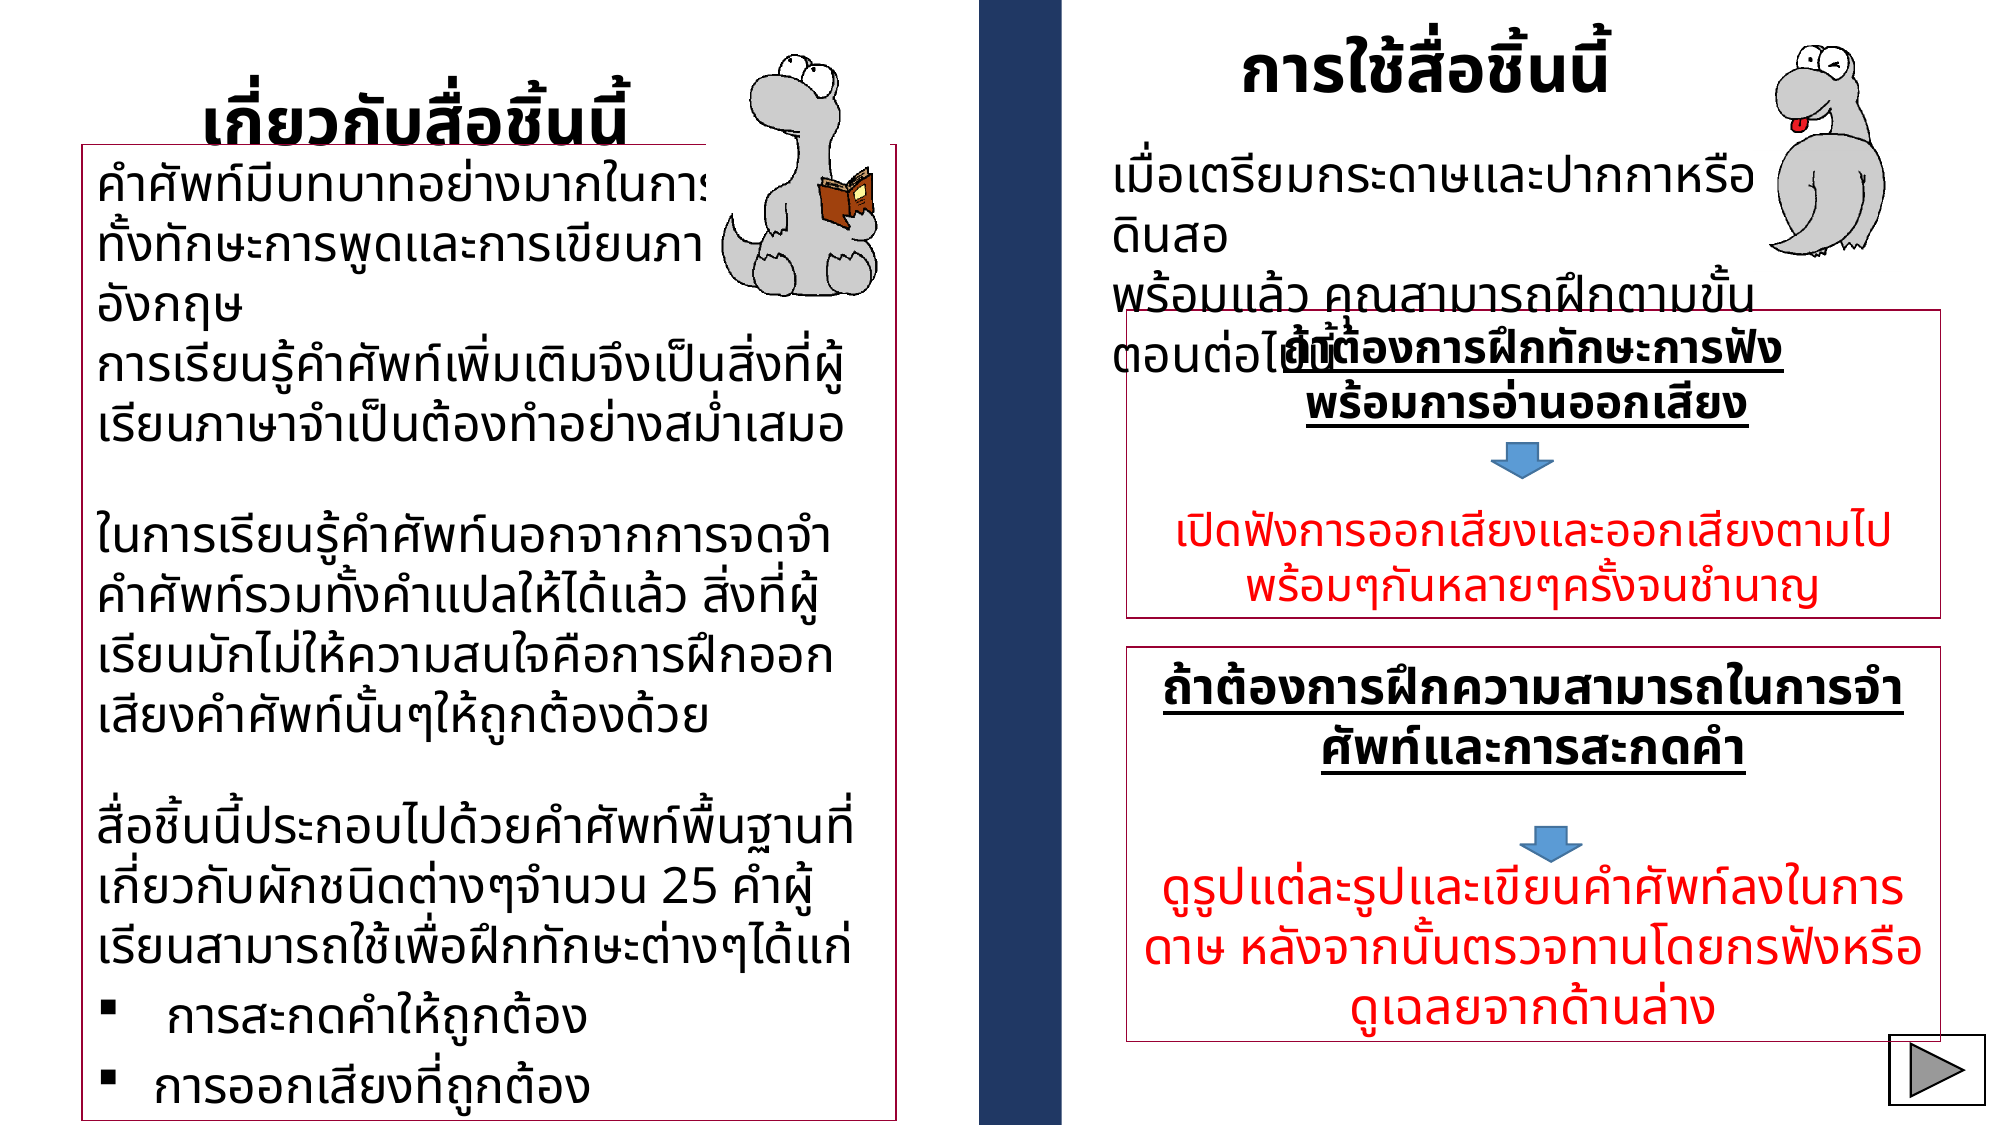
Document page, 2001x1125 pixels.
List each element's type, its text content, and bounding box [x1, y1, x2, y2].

picture [705, 36, 890, 308]
picture [1753, 29, 1903, 272]
text_box [1490, 442, 1555, 480]
text_box [1519, 825, 1583, 863]
text_box [978, 0, 1063, 1125]
text_box เกี่ยวกับสื่อชิ้นนี้ [58, 70, 705, 167]
text_box คำศัพท์มีบทบาทอย่างมากในการสื่อสาร ทั้งทักษะการพูดและการเขียนภาษาอังกฤษ การเรียนรู้คำศัพท์เพิ่มเติมจึงเป็นสิ่งที่ผู้เรียนภาษาจำเป็นต้องทำอย่างสม่ำเสมอ ในการเรียนรู้คำศัพท์นอกจากการจดจำคำศัพท์รวมทั้งคำแปลให้ได้แล้ว สิ่งที่ผู้เรียนมักไม่ให้ความสนใจคือการฝึกออกเสียงคำศัพท์นั้นๆให้ถูกต้องด้วย สื่อชิ้นนี้ประกอบไปด้วยคำศัพท์พื้นฐานที่เกี่ยวกับผักชนิดต่างๆจำนวน 25 คำผู้เรียนสามารถใช้เพื่อฝึกทักษะต่างๆได้แก่ การสะกดคำให้ถูกต้อง การออกเสียงที่ถูกต้อง [82, 144, 897, 1121]
text_box ถ้าต้องการฝึกความสามารถในการจำศัพท์และการสะกดคำ ดูรูปแต่ละรูปและเขียนคำศัพท์ลงในการดาษ หลังจากนั้นตรวจทานโดยกรฟังหรือดูเฉลยจากด้านล่าง [1126, 647, 1941, 1042]
text_box ถ้าต้องการฝึกทักษะการฟัง พร้อมการอ่านออกเสียง เปิดฟังการออกเสียงและออกเสียงตามไปพร้อมๆกันหลายๆครั้งจนชำนาญ [1126, 309, 1941, 618]
text_box เมื่อเตรียมกระดาษและปากกาหรือดินสอ พร้อมแล้ว คุณสามารถฝึกตามขั้นตอนต่อไปนี้ [1096, 135, 1828, 391]
text_box การใช้สื่อชิ้นนี้ [1167, 17, 1685, 115]
text_box [1888, 1034, 1986, 1106]
